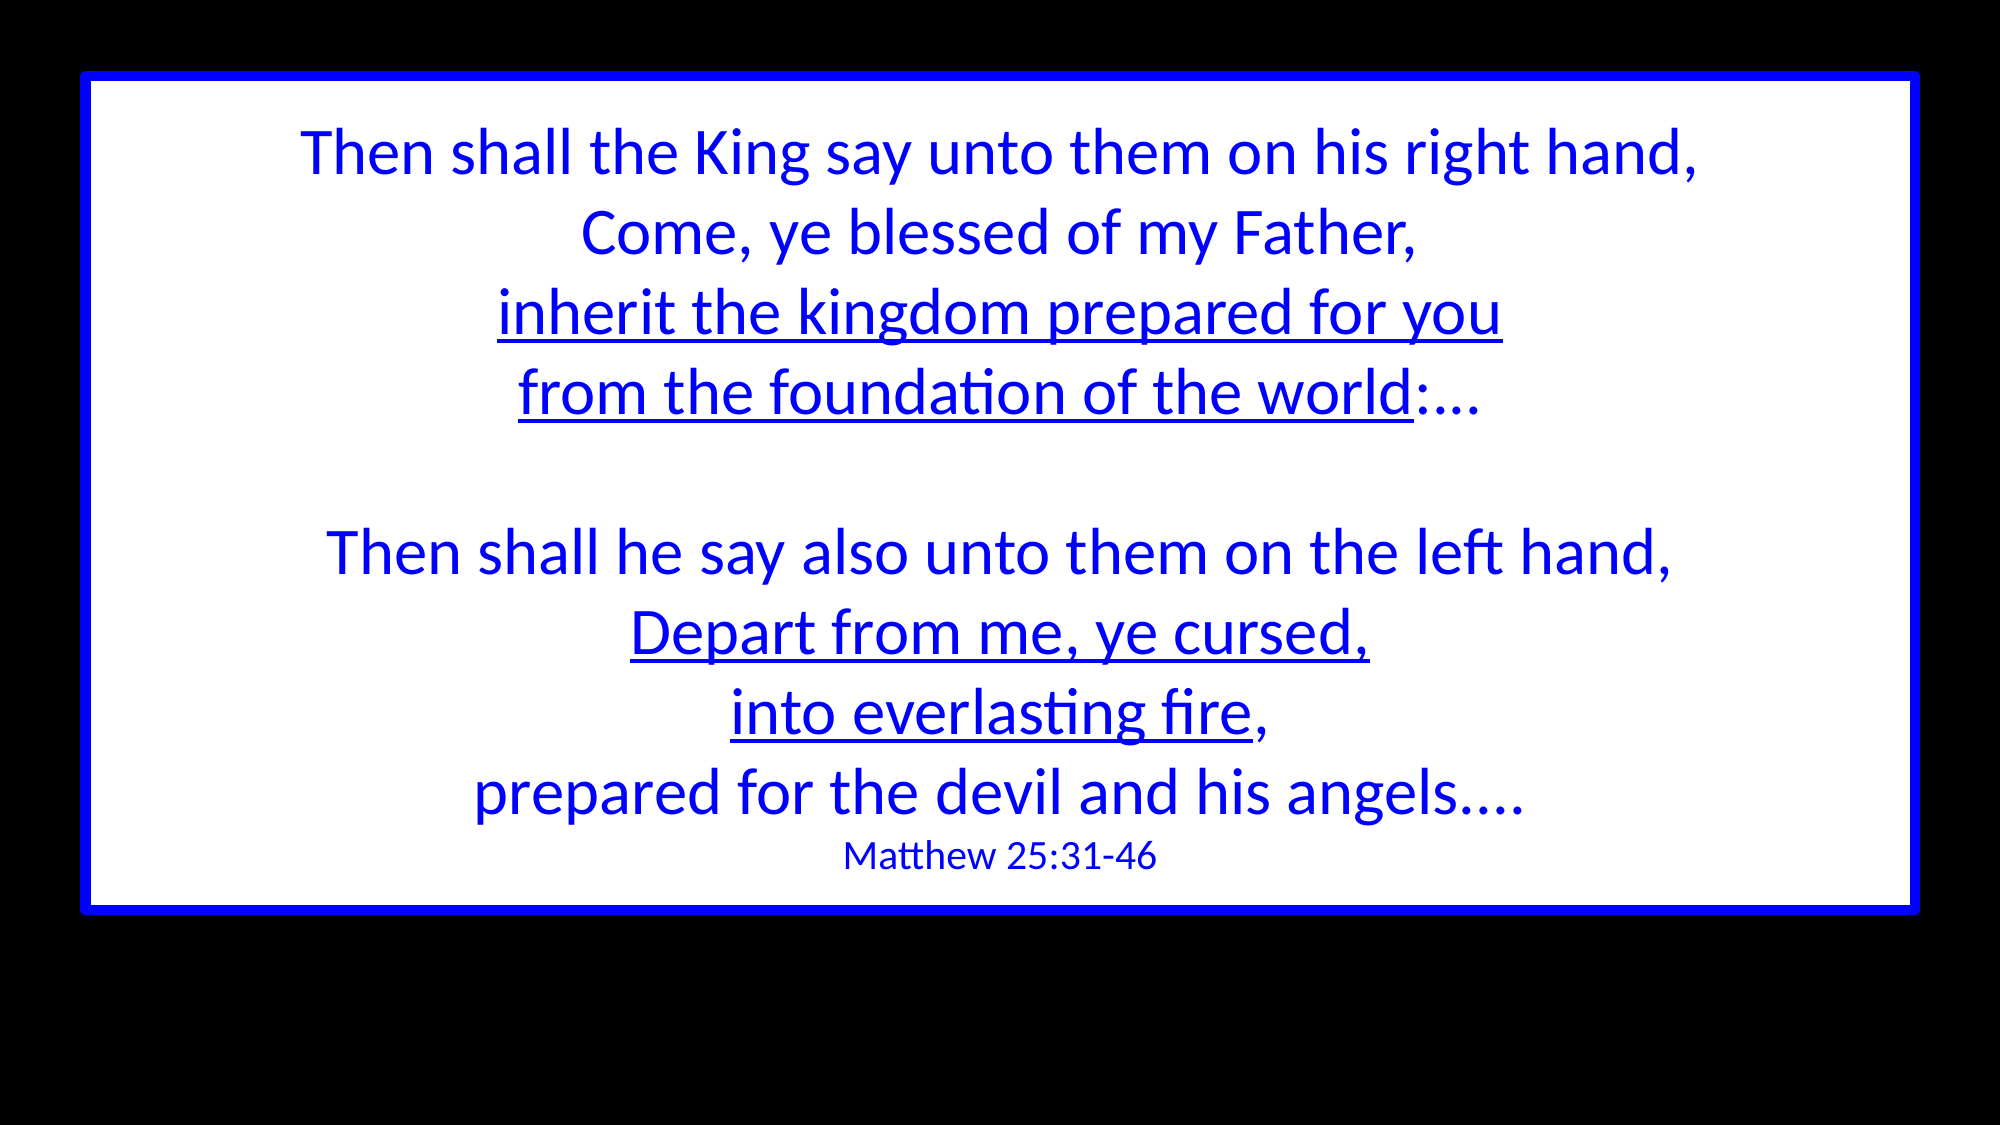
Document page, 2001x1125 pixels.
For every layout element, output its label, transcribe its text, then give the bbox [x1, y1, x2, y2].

text_box Then shall the King say unto them on his right hand, Come, ye blessed of my Father, inherit the kingdom prepared for you from the foundation of the world:... Then shall he say also unto them on the left hand, Depart from me, ye cursed, into everlasting fire, prepared for the devil and his angels.... Matthew 25:31-46 [85, 75, 1915, 911]
